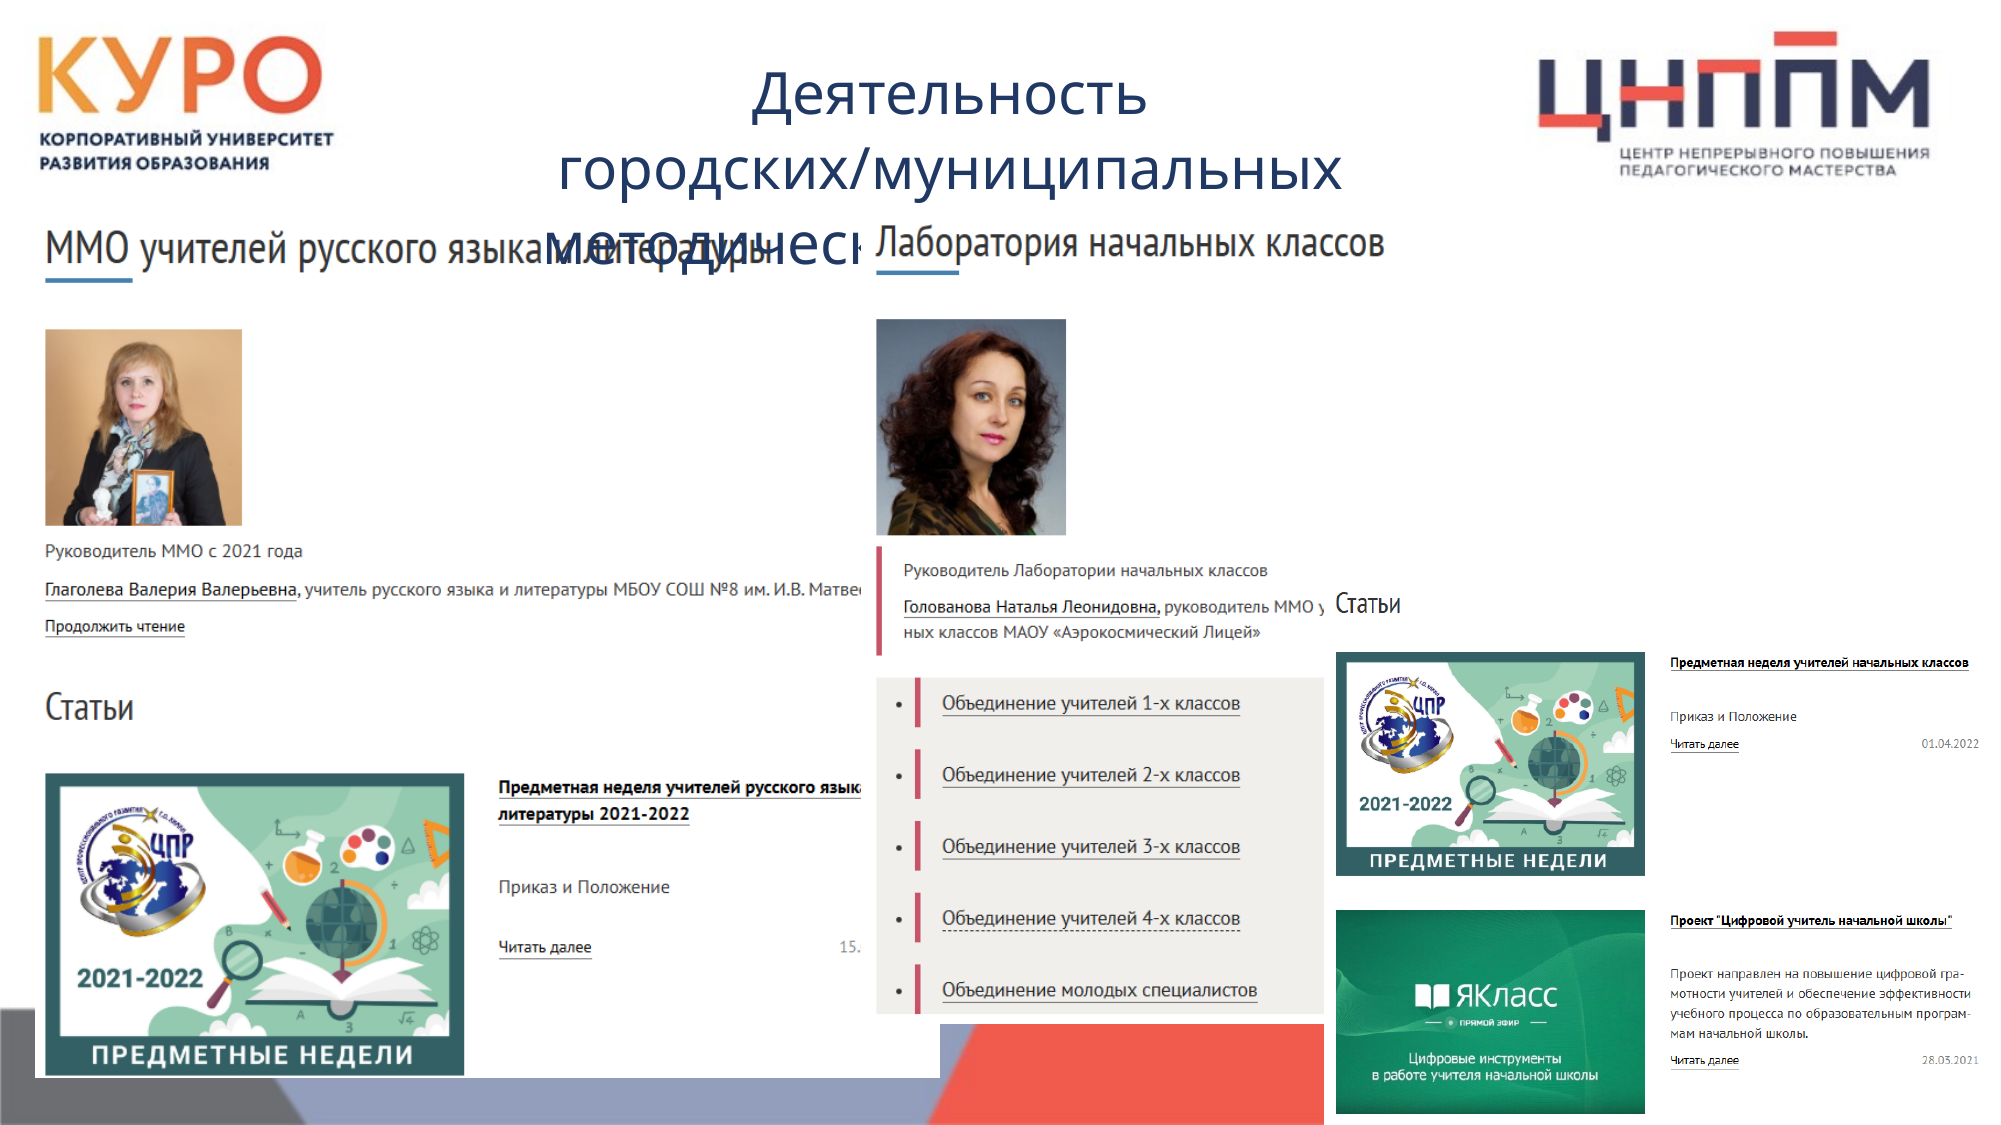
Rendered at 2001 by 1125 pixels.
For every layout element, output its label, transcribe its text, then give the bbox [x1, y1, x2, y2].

text_box Деятельность городских/муниципальных методических объединений [353, 44, 1549, 212]
picture [0, 0, 2001, 1125]
